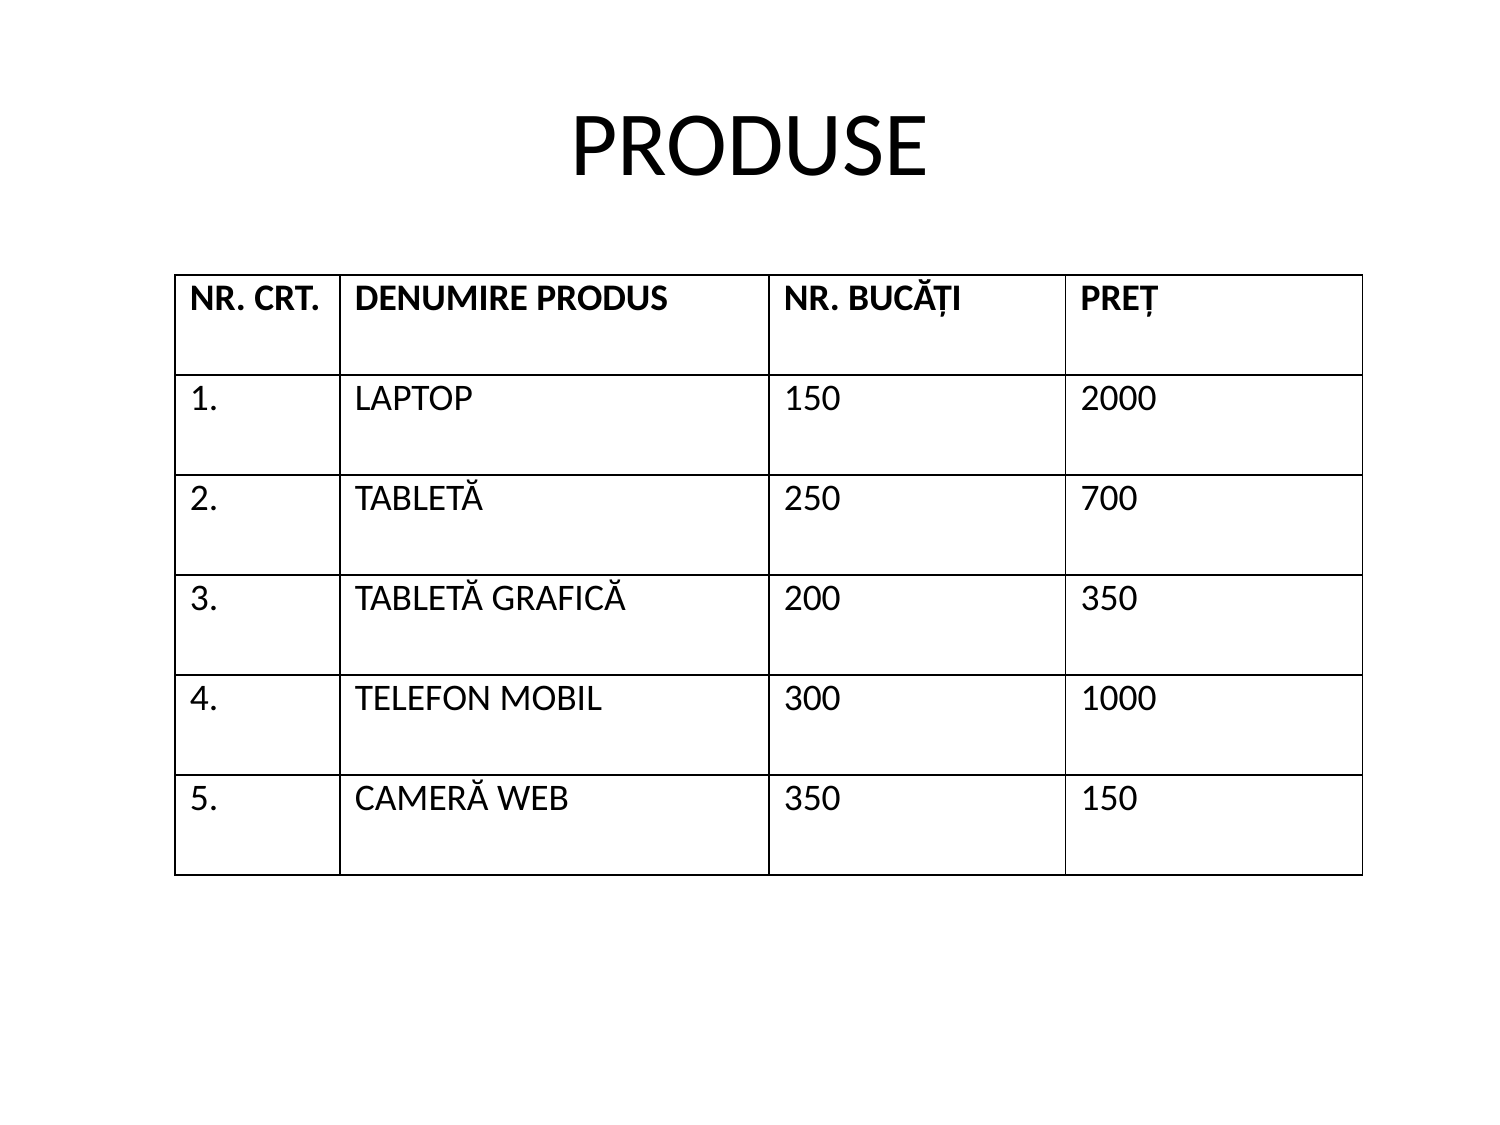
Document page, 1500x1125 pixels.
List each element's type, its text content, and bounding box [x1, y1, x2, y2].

table_cell TABLETĂ [341, 476, 768, 574]
table_cell 350 [1066, 576, 1362, 674]
table_cell 300 [770, 676, 1065, 774]
table_cell 700 [1066, 476, 1362, 574]
table_cell CAMERĂ WEB [341, 776, 768, 874]
table_cell 4. [176, 676, 339, 774]
table_cell LAPTOP [341, 376, 768, 474]
table_cell 1000 [1066, 676, 1362, 774]
title PRODUSE [75, 45, 1425, 233]
table_header DENUMIRE PRODUS [341, 276, 768, 374]
table_cell 1. [176, 376, 339, 474]
table_header NR. BUCĂȚI [770, 276, 1065, 374]
table_cell 2. [176, 476, 339, 574]
table_cell 200 [770, 576, 1065, 674]
table_cell TELEFON MOBIL [341, 676, 768, 774]
table_cell 3. [176, 576, 339, 674]
table_header NR. CRT. [176, 276, 339, 374]
table_cell 150 [770, 376, 1065, 474]
table_cell 5. [176, 776, 339, 874]
table_header PREȚ [1066, 276, 1362, 374]
table_cell 350 [770, 776, 1065, 874]
table_cell 150 [1066, 776, 1362, 874]
table_cell TABLETĂ GRAFICĂ [341, 576, 768, 674]
table_cell 2000 [1066, 376, 1362, 474]
table_cell 250 [770, 476, 1065, 574]
